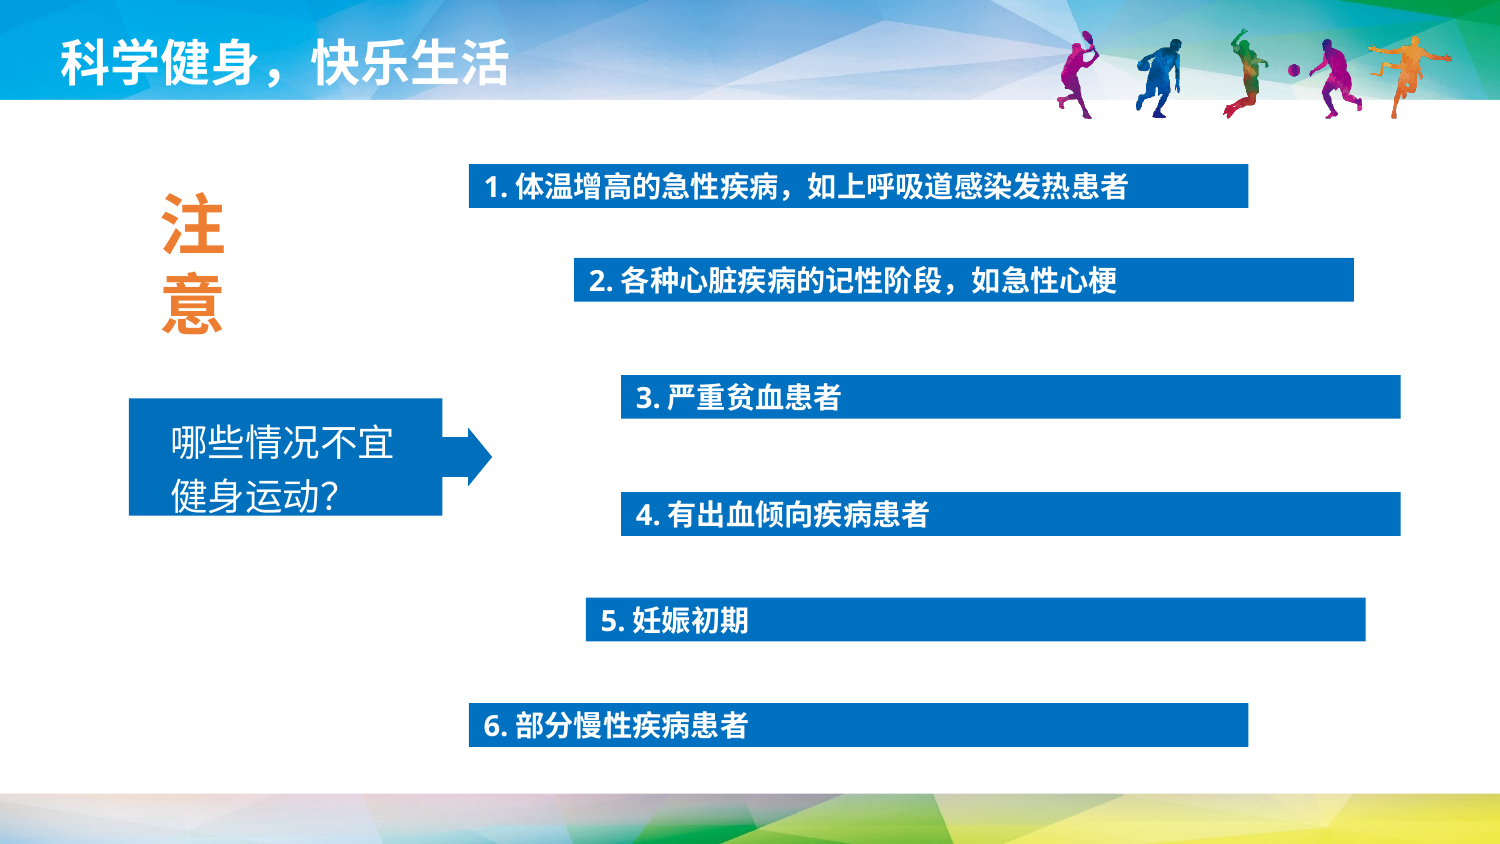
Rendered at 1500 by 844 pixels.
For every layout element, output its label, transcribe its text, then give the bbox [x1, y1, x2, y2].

text_box 5.妊娠初期 [584, 596, 1368, 643]
picture [317, 0, 1500, 119]
text_box 3.严重贫血患者 [619, 373, 1403, 421]
text_box 注意 [140, 175, 245, 351]
text_box 科学健身，快乐生活 [46, 24, 526, 99]
text_box 1.体温增高的急性疾病，如上呼吸道感染发热患者 [467, 162, 1251, 210]
text_box 2.各种心脏疾病的记性阶段，如急性心梗 [572, 256, 1356, 304]
picture [0, 794, 1500, 844]
text_box 6.部分慢性疾病患者 [467, 701, 1251, 749]
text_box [128, 398, 493, 519]
text_box 4.有出血倾向疾病患者 [619, 490, 1403, 538]
